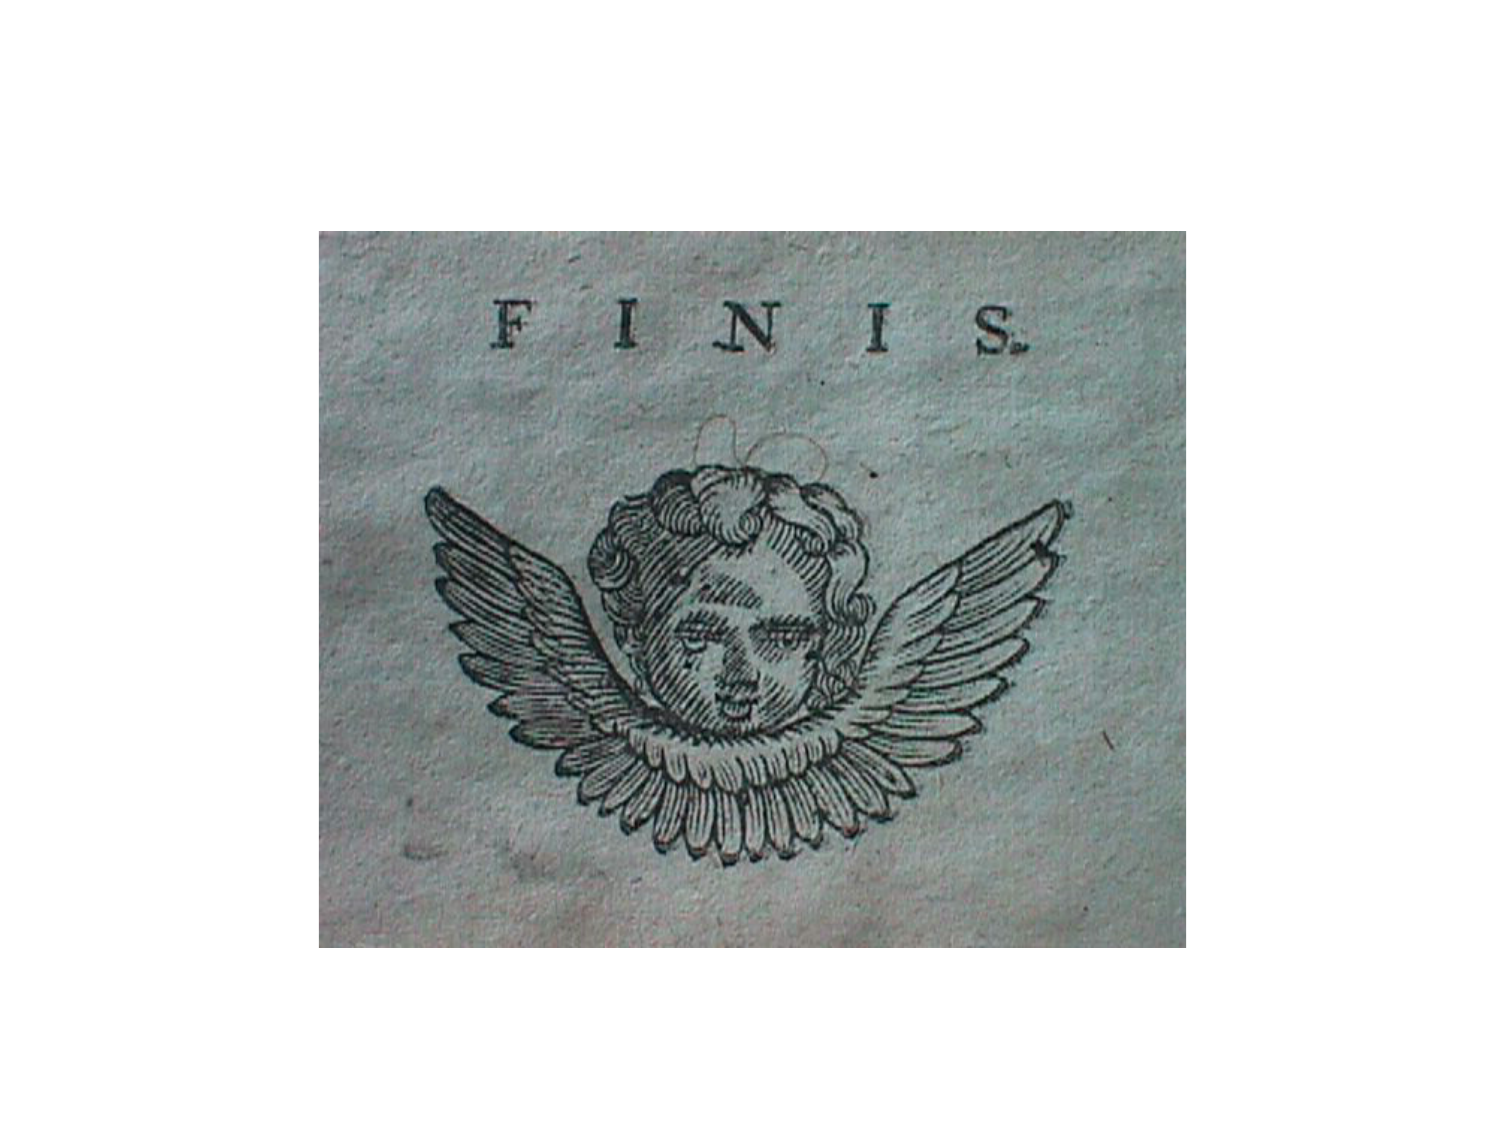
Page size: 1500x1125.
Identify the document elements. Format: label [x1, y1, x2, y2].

list [318, 231, 1187, 949]
